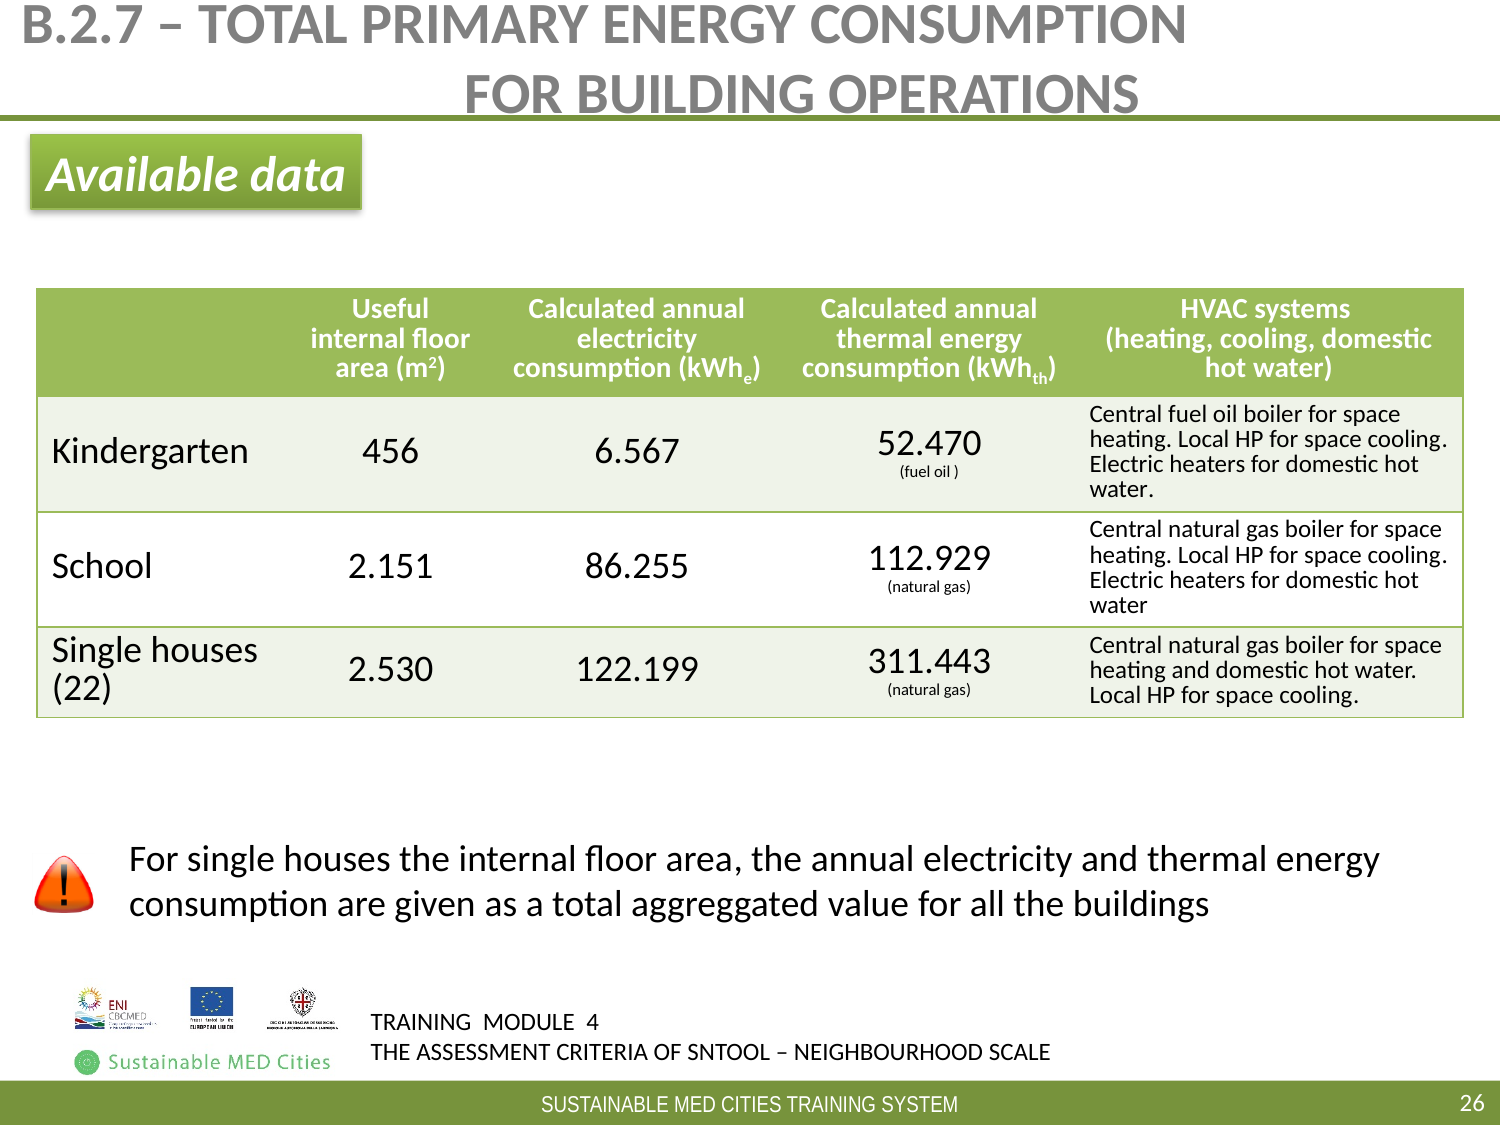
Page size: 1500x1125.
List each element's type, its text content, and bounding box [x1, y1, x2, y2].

table_cell 456 [291, 397, 490, 511]
title B.2.7 – TOTAL PRIMARY ENERGY CONSUMPTION FOR BUILDING OPERATIONS [0, 0, 1500, 113]
table_header Useful internal floor area (m2) [291, 290, 490, 396]
slide_number 26 [1149, 1076, 1500, 1125]
picture [62, 978, 356, 1080]
table_header [38, 290, 291, 396]
table_cell 86.255 [490, 513, 784, 626]
table_header Calculated annual electricity consumption (kWhe) [490, 290, 784, 396]
table_cell 52.470 (fuel oil ) [784, 397, 1075, 511]
table_cell Central natural gas boiler for space heating. Local HP for space cooling. Electric heaters for domestic hot water [1075, 513, 1462, 626]
table_cell School [38, 513, 291, 626]
table_header HVAC systems (heating, cooling, domestic hot water) [1075, 290, 1462, 396]
table_cell 311.443 (natural gas) [784, 628, 1075, 717]
text_box For single houses the internal floor area, the annual electricity and thermal energy consumption are given as a total aggreggated value for all the buildings [114, 826, 1430, 931]
table_cell 6.567 [490, 397, 784, 511]
table_cell Single houses (22) [38, 628, 291, 717]
table_header Calculated annual thermal energy consumption (kWhth) [784, 290, 1075, 396]
picture [31, 853, 95, 915]
table_cell 2.151 [291, 513, 490, 626]
table_cell 2.530 [291, 628, 490, 717]
table_cell Kindergarten [38, 397, 291, 511]
text_box Available data [30, 134, 362, 210]
table_cell Central natural gas boiler for space heating and domestic hot water. Local HP for space cooling. [1075, 628, 1462, 717]
table_cell Central fuel oil boiler for space heating. Local HP for space cooling. Electric heaters for domestic hot water. [1075, 397, 1462, 511]
table_cell 112.929 (natural gas) [784, 513, 1075, 626]
table_cell 122.199 [490, 628, 784, 717]
